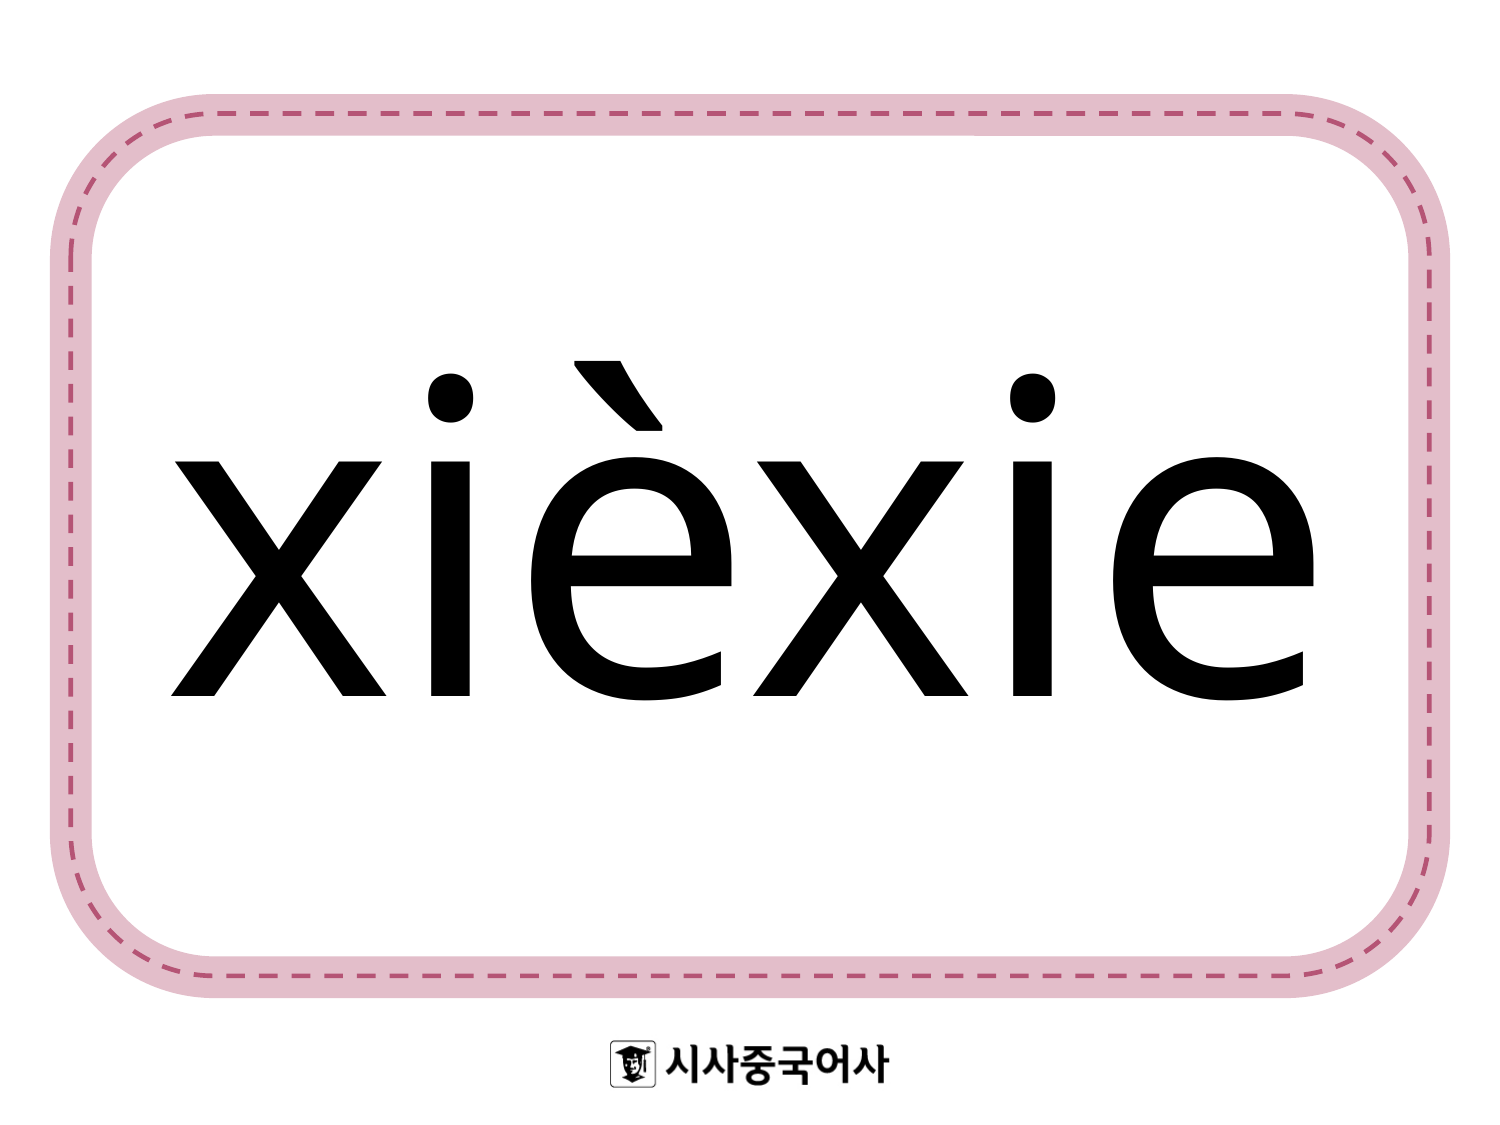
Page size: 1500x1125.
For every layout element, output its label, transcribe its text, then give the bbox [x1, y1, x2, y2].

picture [602, 1034, 898, 1094]
text_box xièxie [145, 189, 1354, 853]
